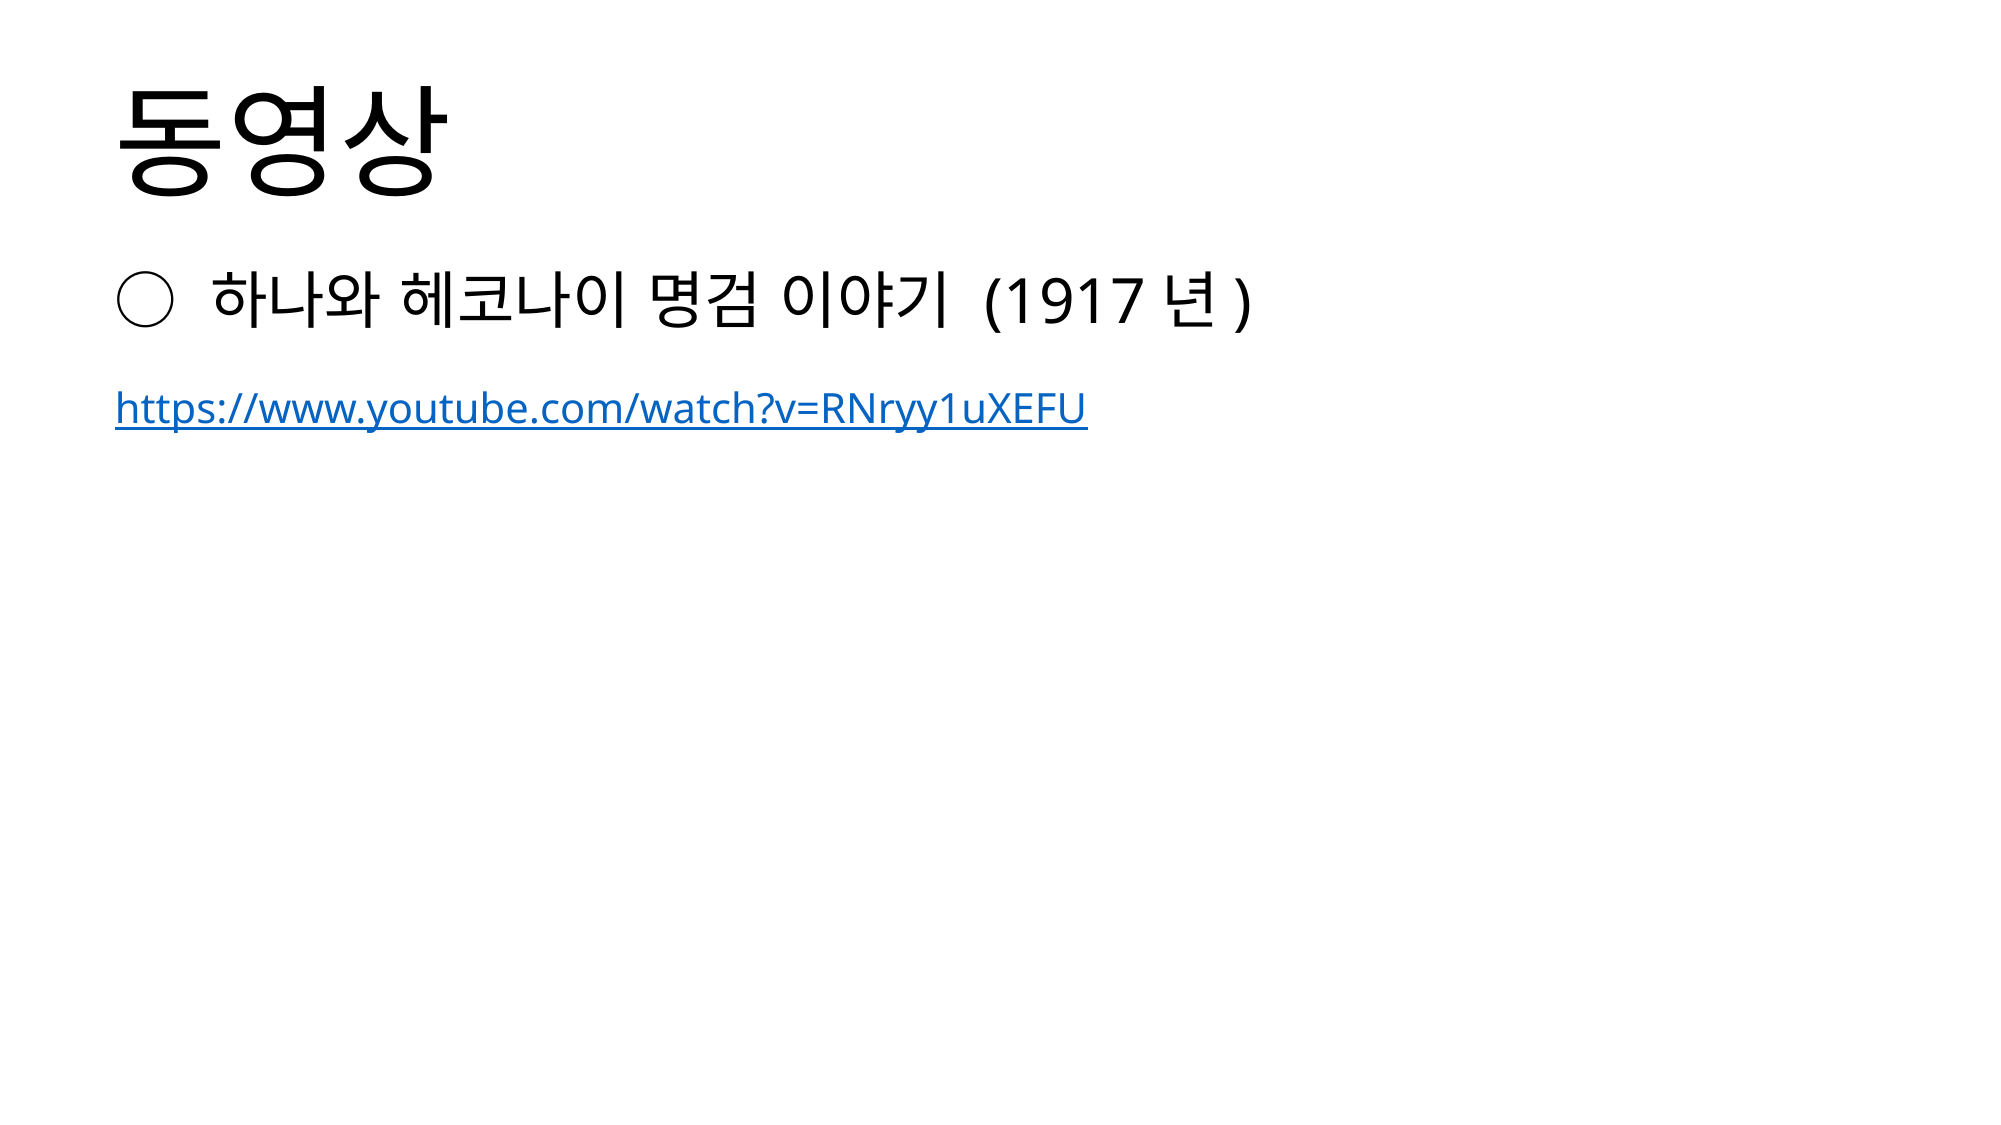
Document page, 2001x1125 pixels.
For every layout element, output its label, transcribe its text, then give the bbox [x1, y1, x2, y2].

title 동영상 [99, 45, 1901, 233]
list ○ 하나와 헤코나이 명검 이야기 (1917년) https://www.youtube.com/watch?v=RNryy1uXEFU [99, 262, 1901, 1006]
